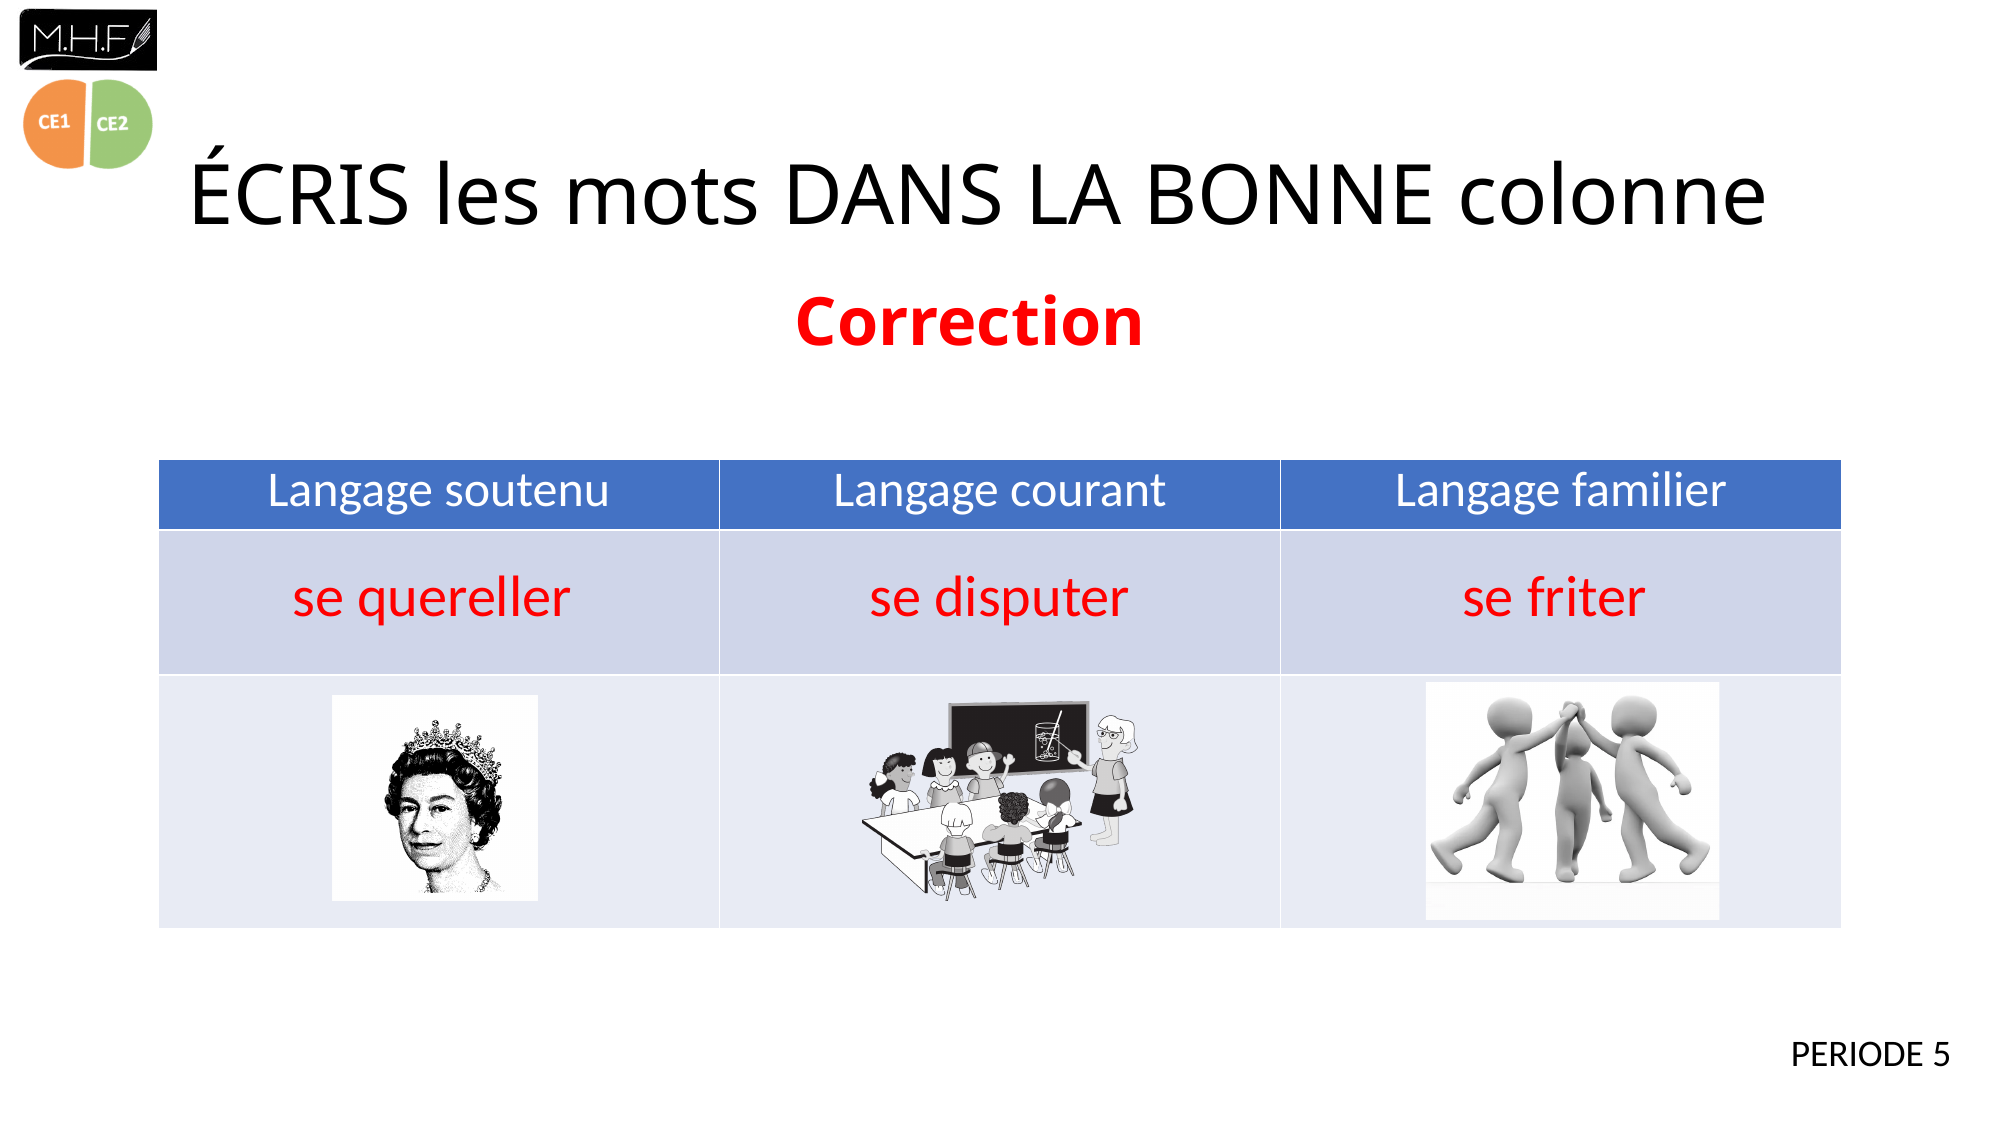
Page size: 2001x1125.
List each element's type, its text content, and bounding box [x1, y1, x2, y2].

title ÉCRIS les mots DANS LA BONNE colonne Correction [158, 99, 1800, 413]
picture [1, 7, 177, 207]
table_cell [159, 676, 719, 928]
picture [1425, 682, 1720, 920]
table_cell se friter [1281, 531, 1841, 674]
table_header Langage familier [1281, 460, 1841, 529]
table_header Langage soutenu [159, 460, 719, 529]
picture [332, 695, 538, 901]
text_box PERIODE 5 [1362, 1021, 1967, 1082]
table_cell se disputer [720, 531, 1280, 674]
table_cell [1281, 676, 1841, 928]
table_cell se quereller [159, 531, 719, 674]
table_cell [720, 676, 1280, 928]
picture [862, 701, 1138, 901]
table_header Langage courant [720, 460, 1280, 529]
